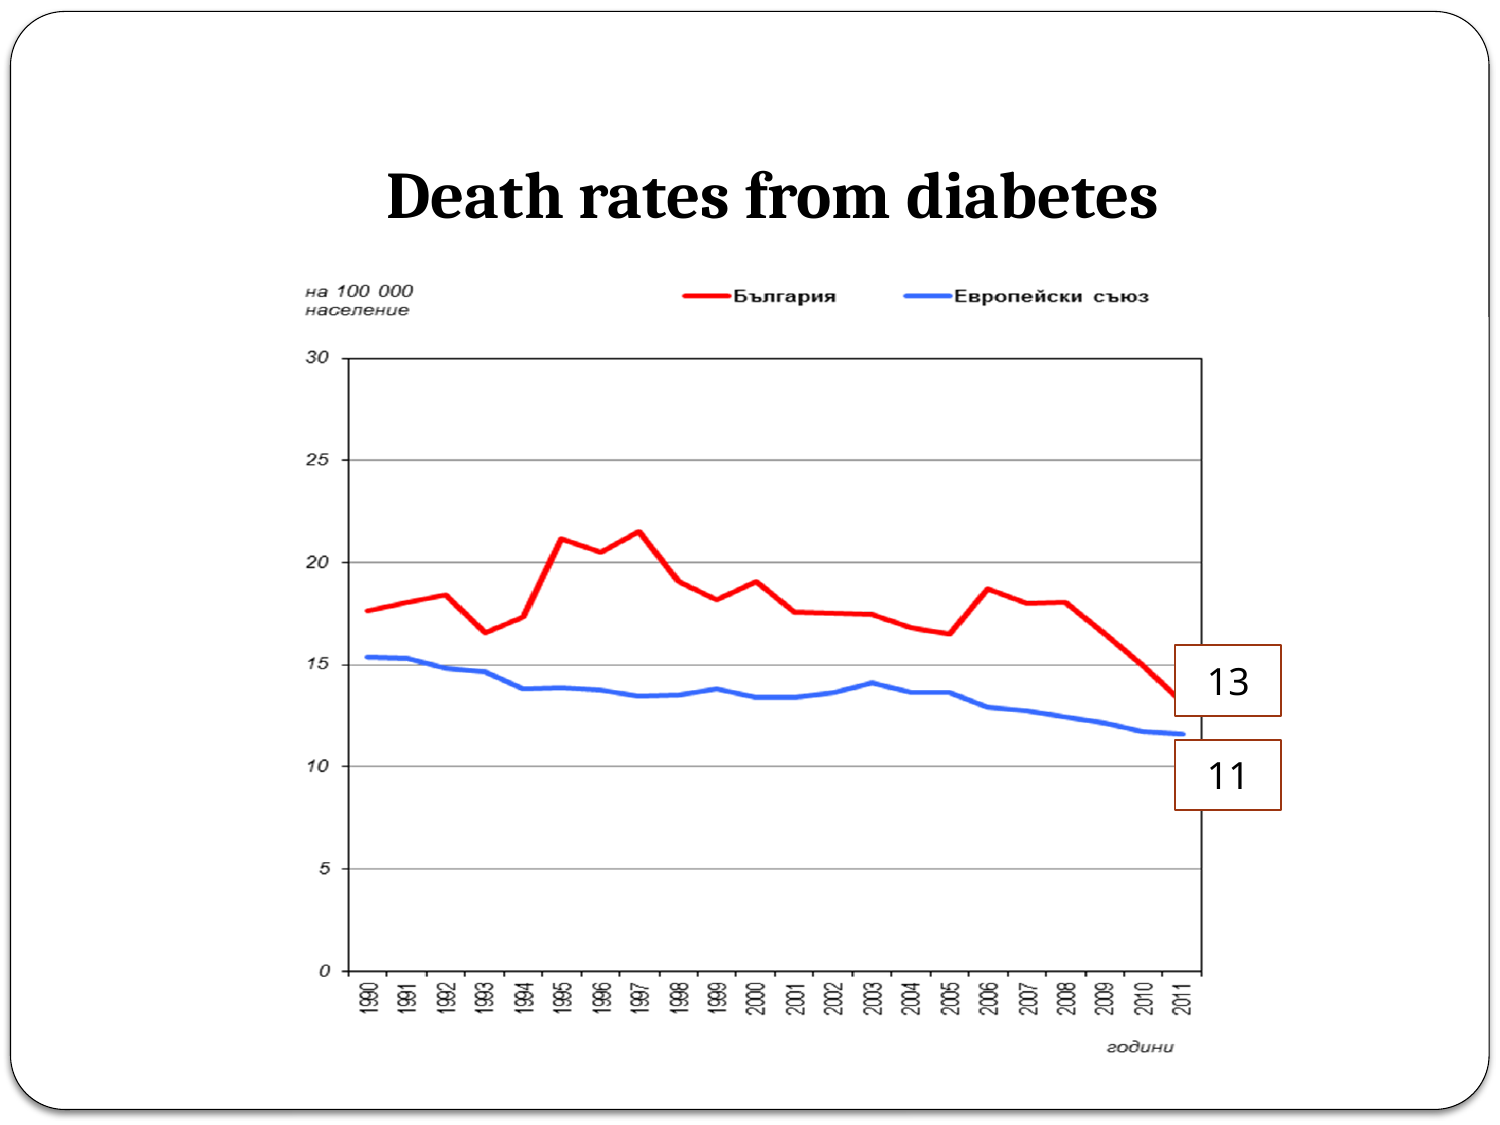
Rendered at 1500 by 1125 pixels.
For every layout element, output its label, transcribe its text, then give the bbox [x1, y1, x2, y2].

title Death rates from diabetes [135, 59, 1411, 247]
text_box 11 [1216, 739, 1282, 811]
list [300, 243, 1211, 1059]
text_box 13 [1216, 644, 1282, 717]
